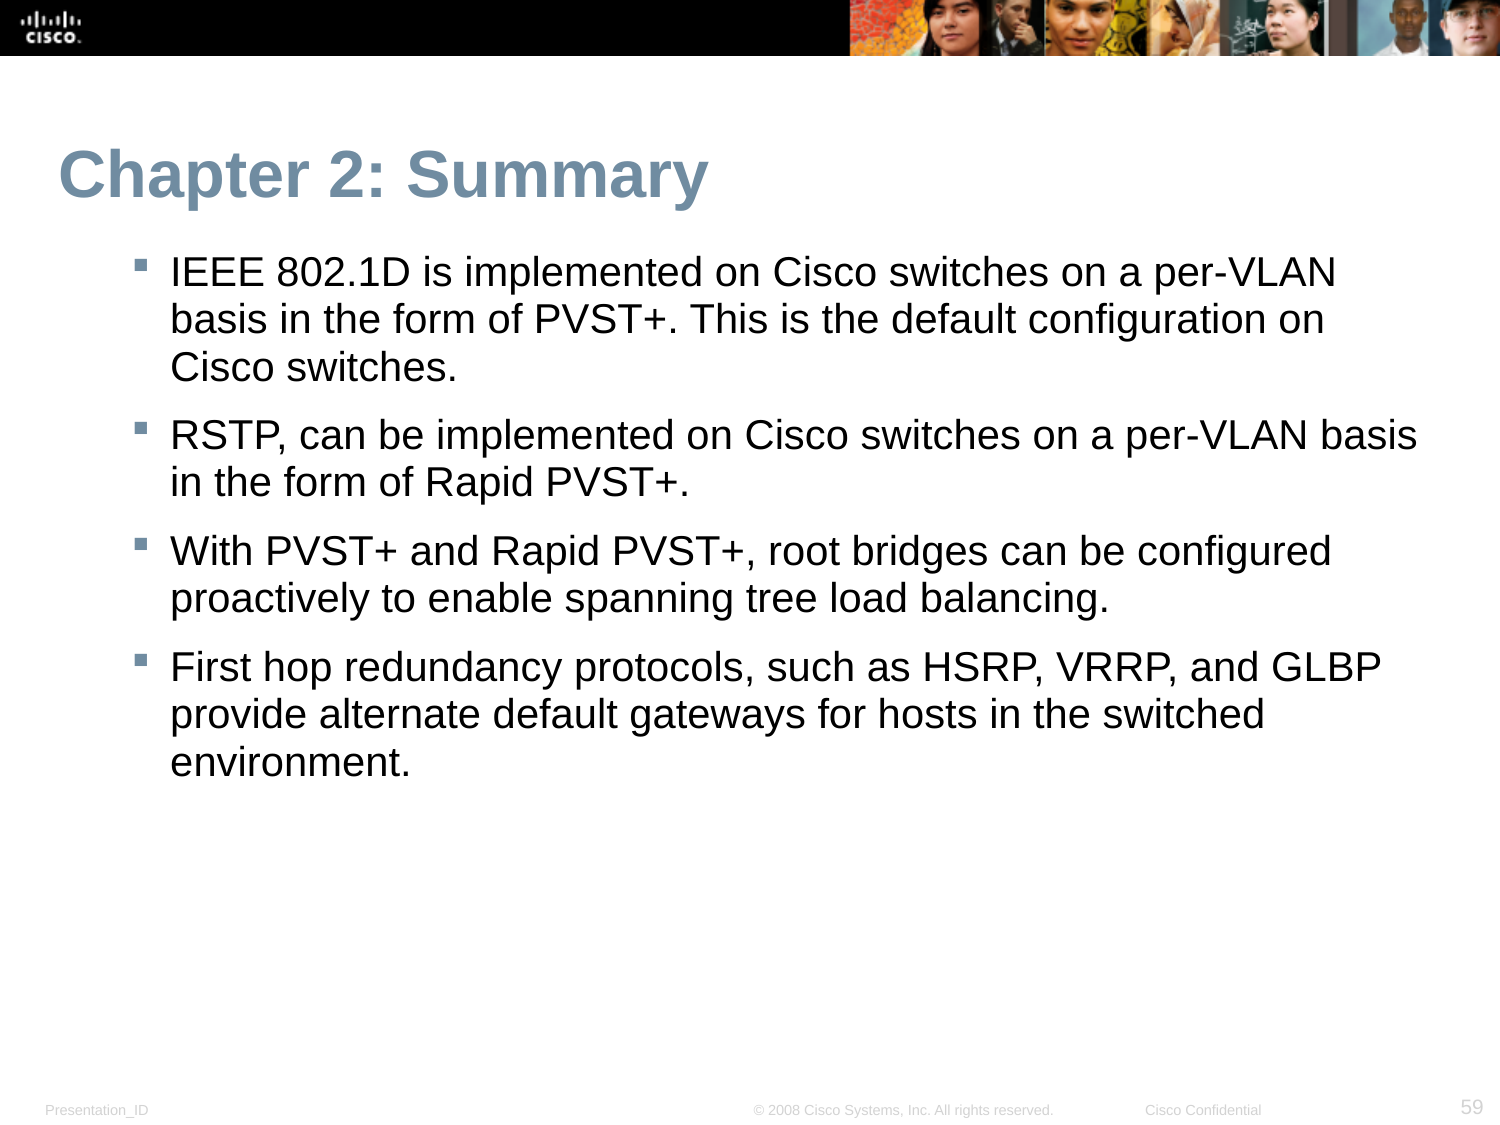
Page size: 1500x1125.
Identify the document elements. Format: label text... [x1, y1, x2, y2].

list IEEE 802.1D is implemented on Cisco switches on a per-VLAN basis in the form of PVST+. This is the default configuration on Cisco switches. RSTP, can be implemented on Cisco switches on a per-VLAN basis in the form of Rapid PVST+. With PVST+ and Rapid PVST+, root bridges can be configured proactively to enable spanning tree load balancing. First hop redundancy protocols, such as HSRP, VRRP, and GLBP provide alternate default gateways for hosts in the switched environment. [117, 241, 1453, 970]
picture [0, 0, 1500, 56]
title Chapter 2: Summary [44, 80, 1382, 219]
